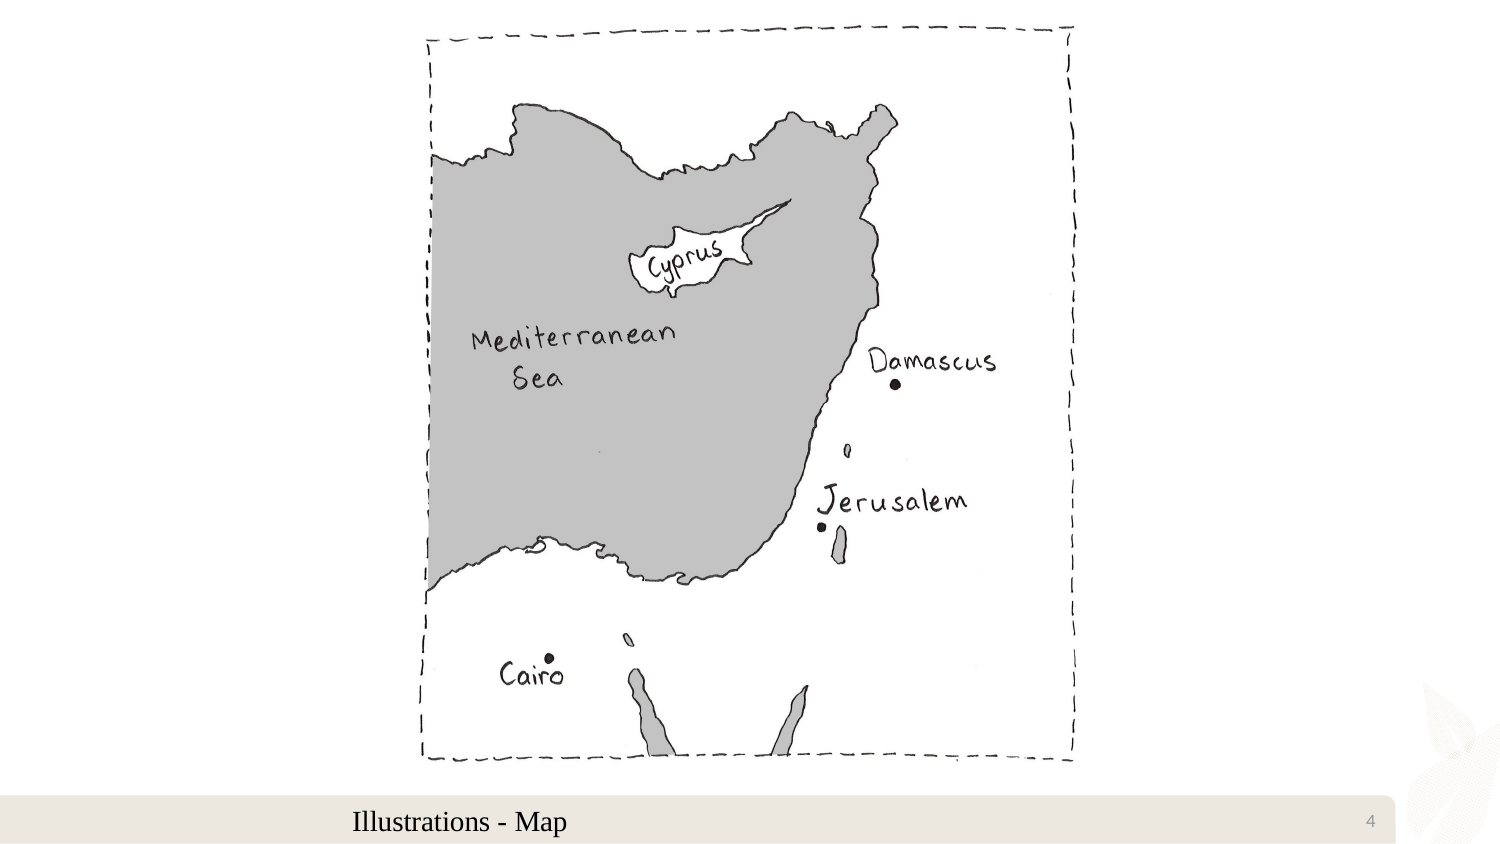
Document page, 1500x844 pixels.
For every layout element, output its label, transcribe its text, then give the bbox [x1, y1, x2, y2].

picture [1406, 681, 1500, 844]
footer Illustrations - Map [62, 806, 858, 833]
picture [412, 17, 1088, 779]
slide_number 4 [1264, 806, 1376, 833]
